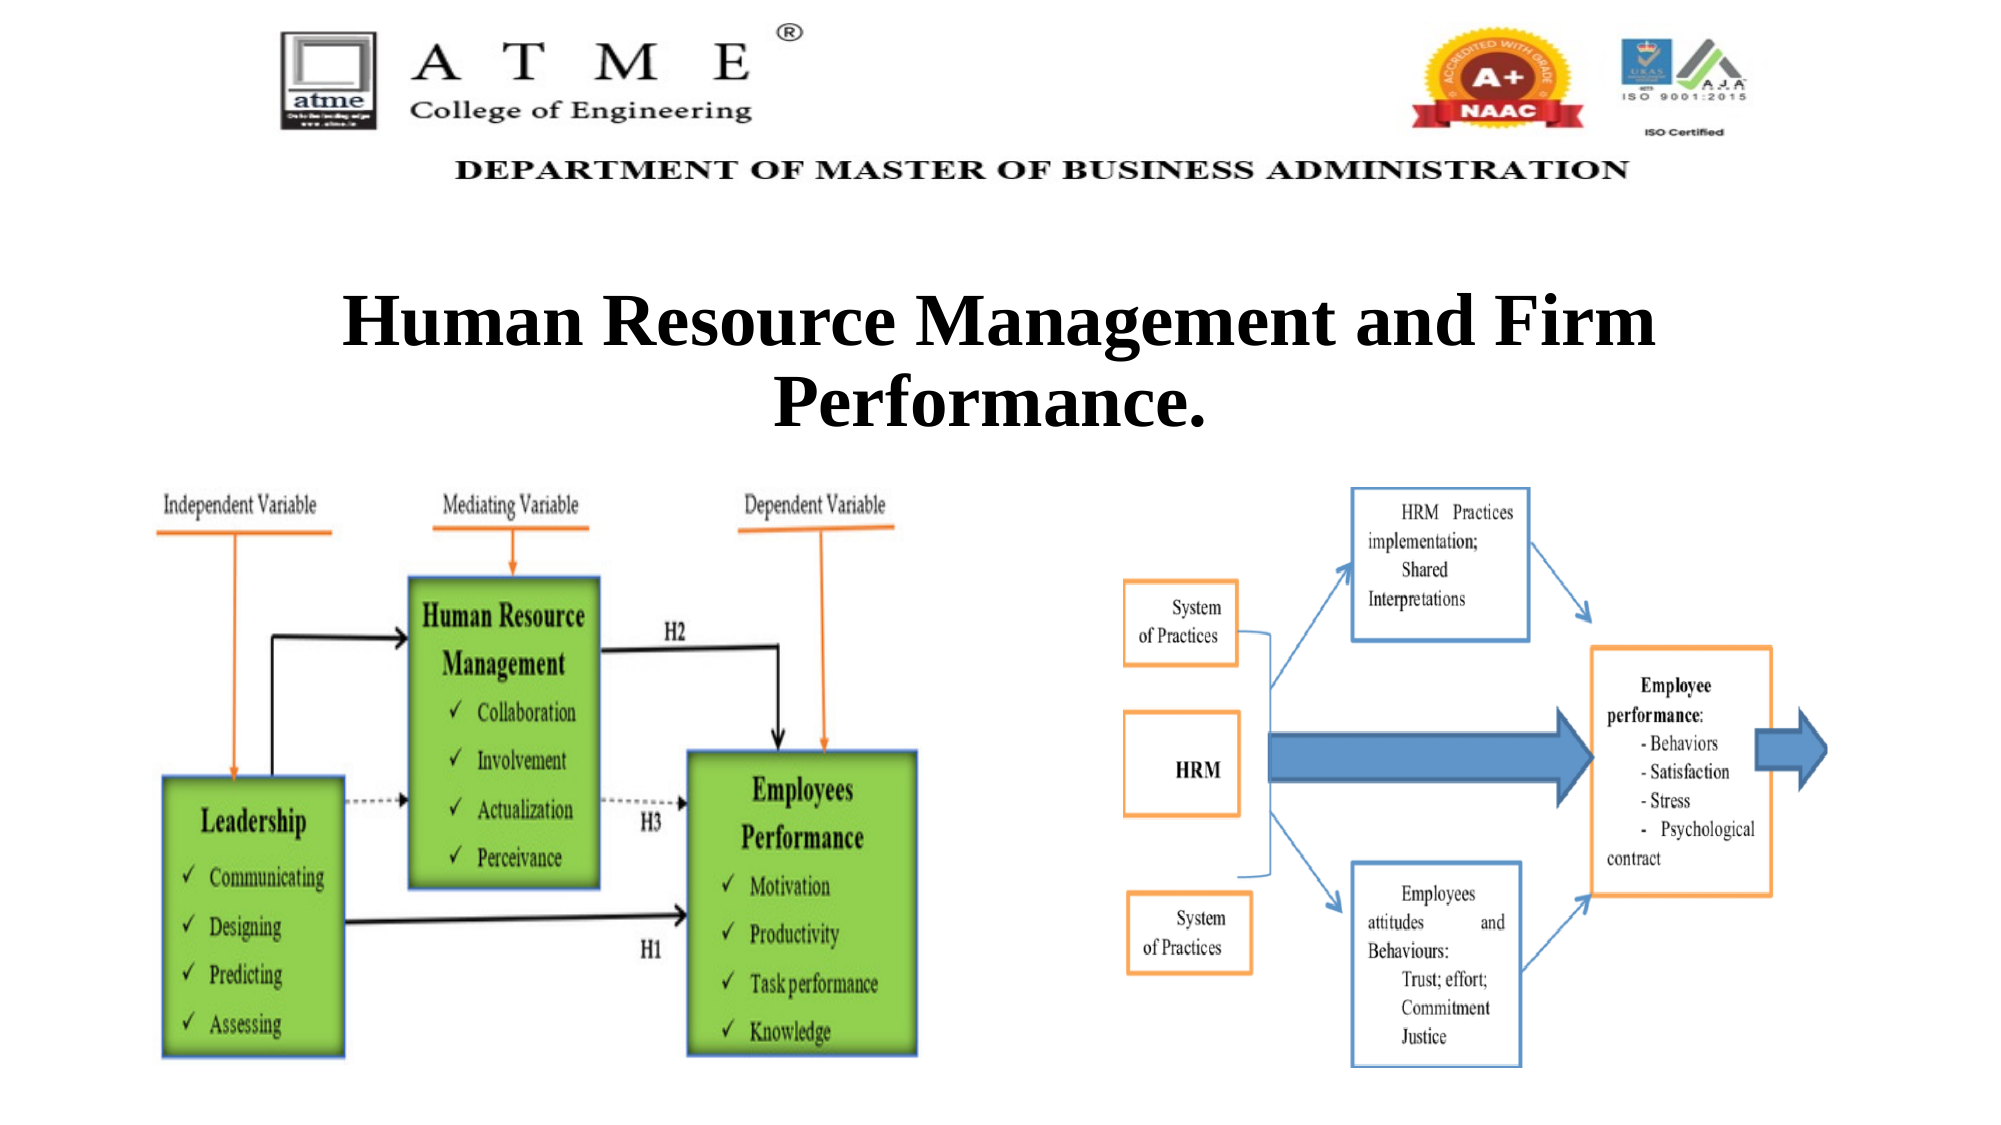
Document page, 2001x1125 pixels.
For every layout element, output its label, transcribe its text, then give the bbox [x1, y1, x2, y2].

title Human Resource Management and Firm Performance. [137, 59, 1863, 664]
picture [152, 487, 923, 1066]
picture [1098, 474, 1832, 1079]
picture [272, 22, 1802, 59]
